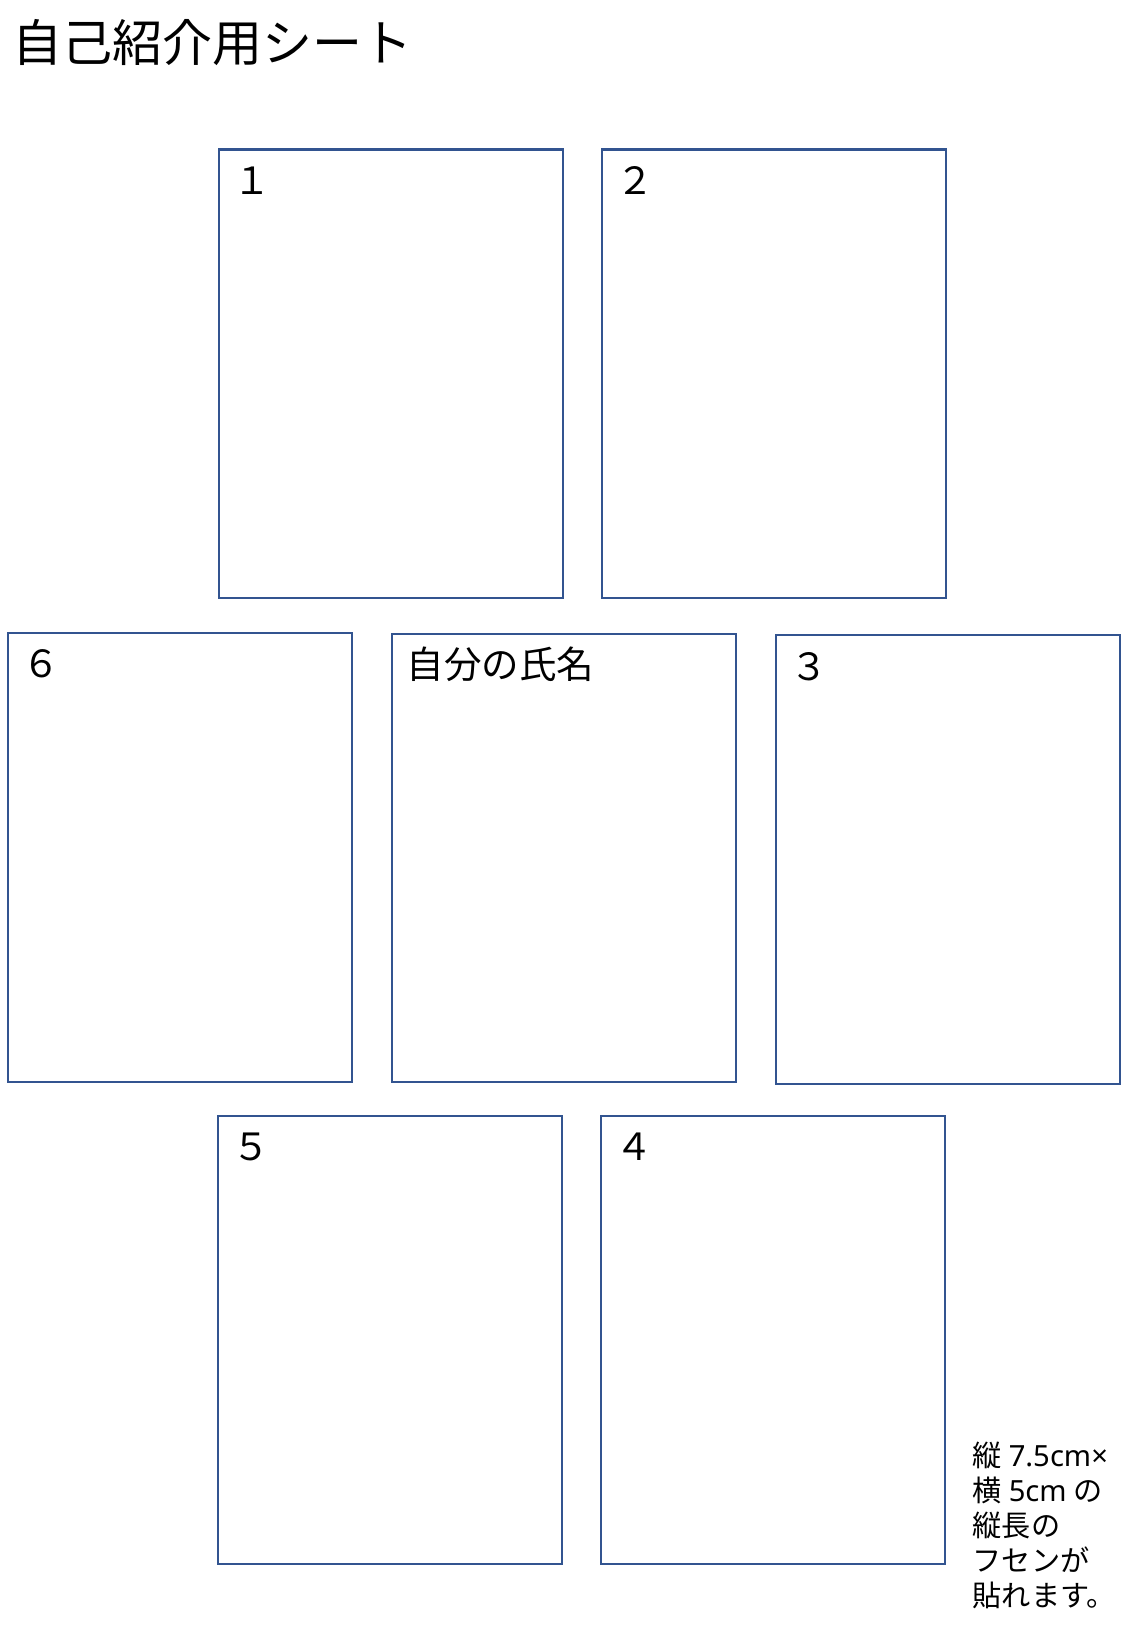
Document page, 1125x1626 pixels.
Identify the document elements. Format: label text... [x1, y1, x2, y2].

text_box ５ [218, 1115, 321, 1176]
text_box ３ [776, 635, 879, 695]
text_box [391, 633, 737, 1083]
text_box 自分の氏名 [391, 633, 649, 694]
text_box [601, 148, 947, 599]
text_box ２ [601, 149, 705, 210]
text_box [217, 1115, 563, 1565]
text_box ４ [600, 1115, 704, 1176]
text_box ６ [7, 633, 111, 693]
text_box 自己紹介用シート [0, 4, 650, 79]
text_box 縦7.5cm× 横5cmの 縦長の フセンが 貼れます。 [957, 1430, 1125, 1620]
text_box [600, 1115, 946, 1565]
text_box [218, 148, 564, 599]
text_box １ [219, 149, 322, 210]
text_box [775, 634, 1121, 1085]
text_box [7, 632, 353, 1083]
